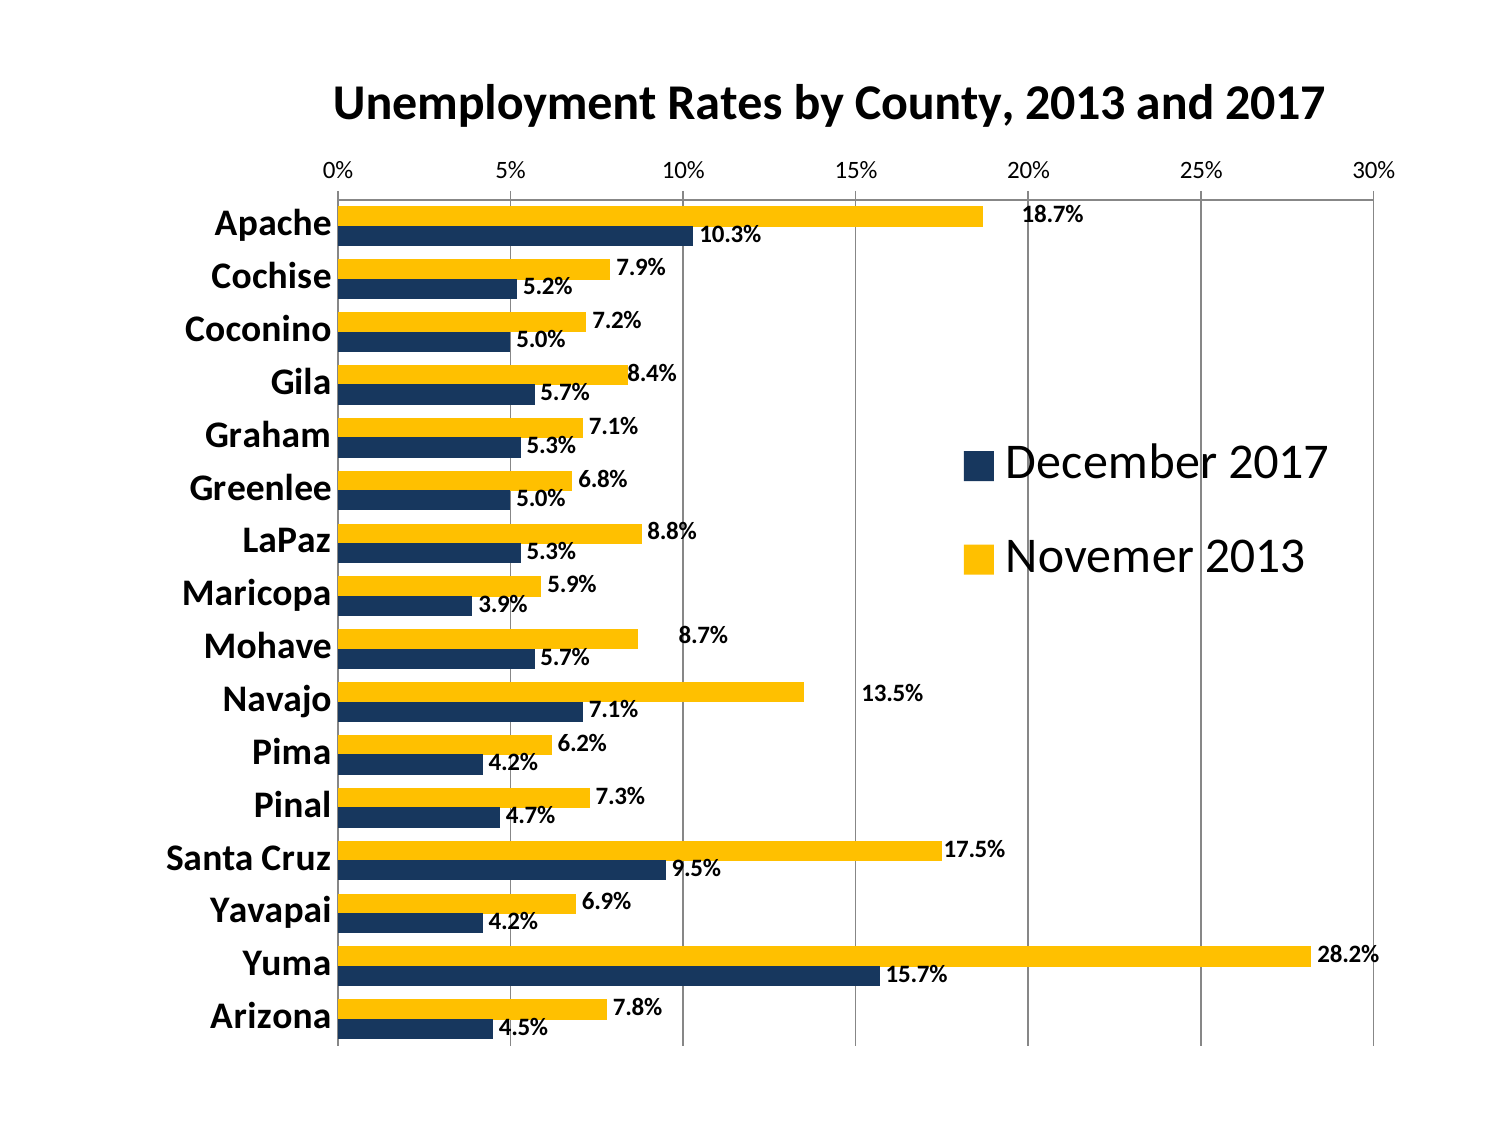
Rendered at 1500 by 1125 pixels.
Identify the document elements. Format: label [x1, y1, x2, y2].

chart [12, 37, 1413, 1076]
